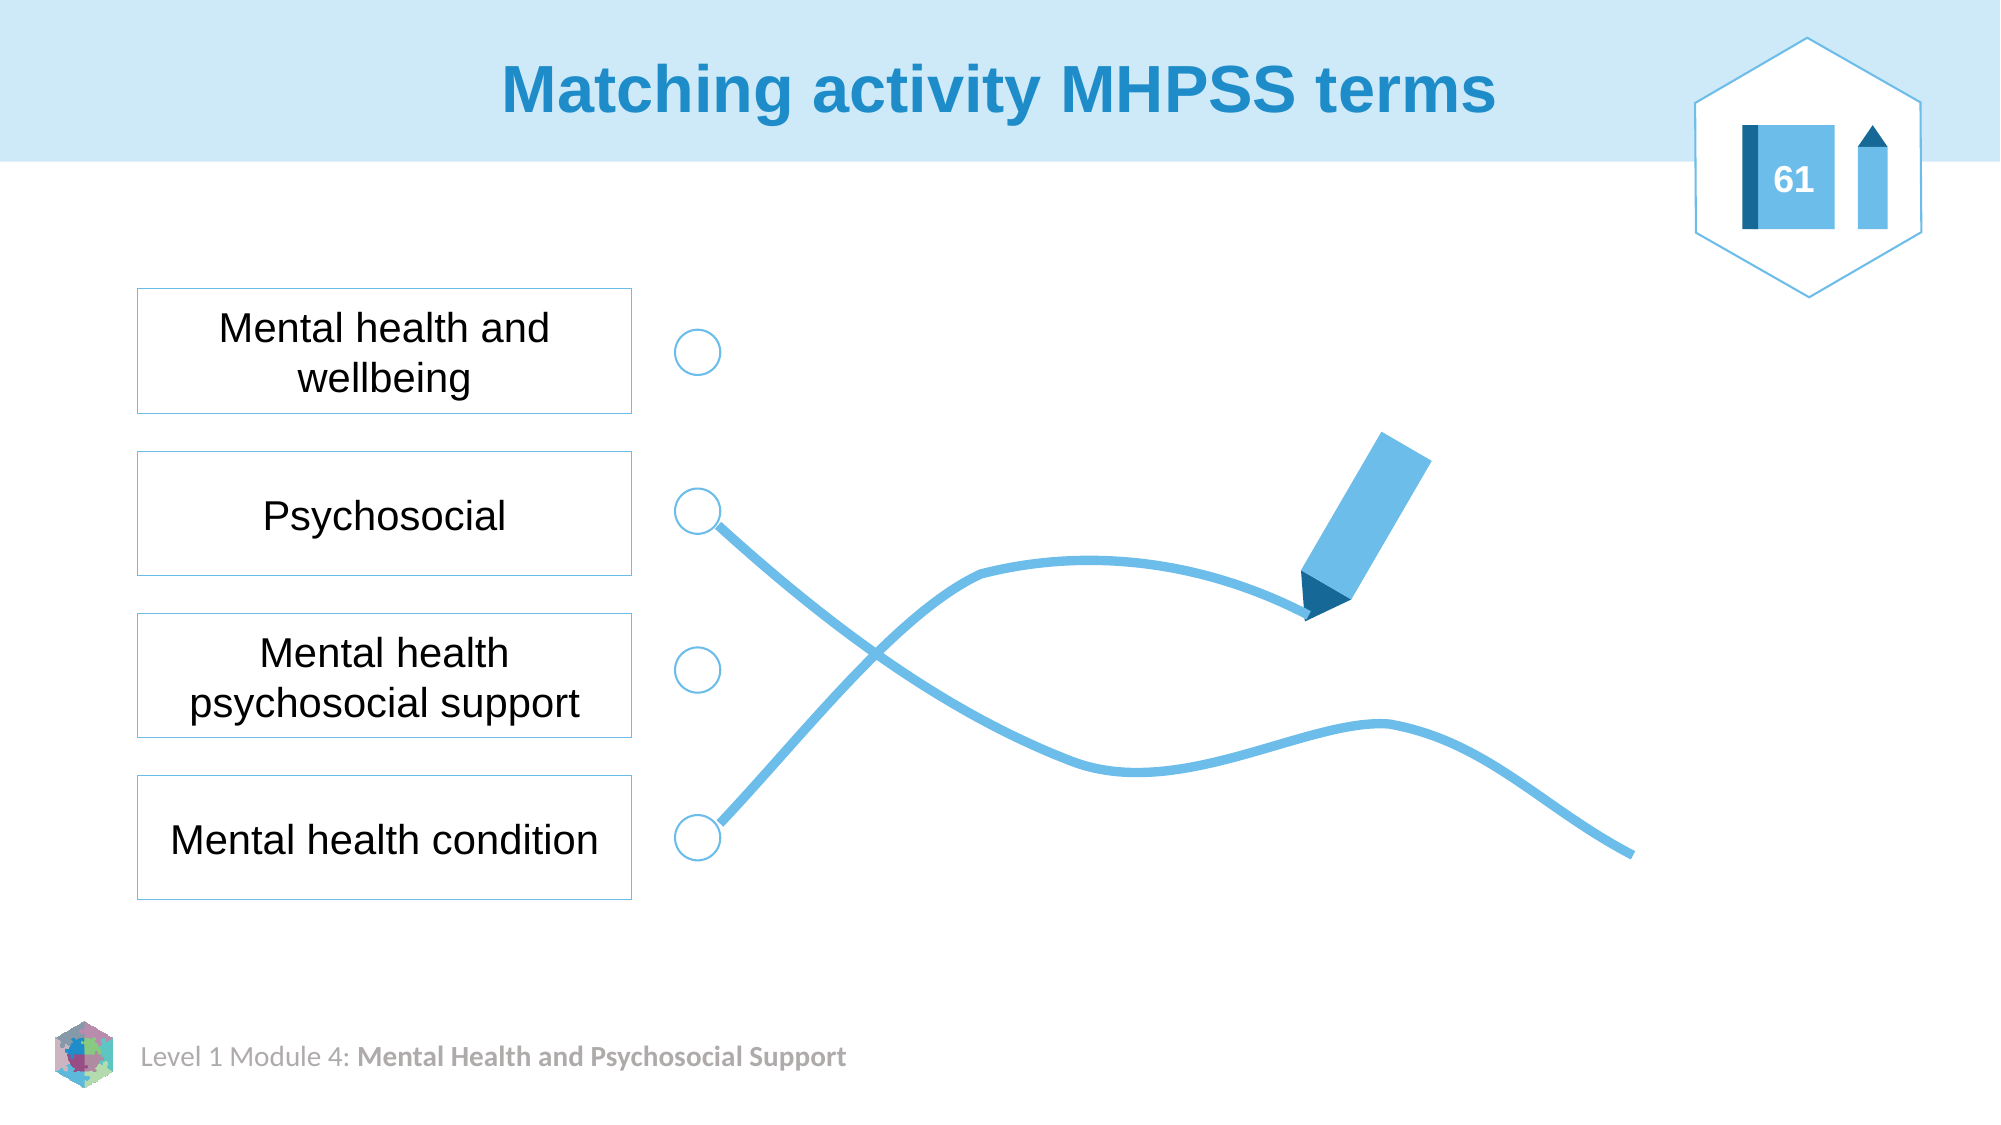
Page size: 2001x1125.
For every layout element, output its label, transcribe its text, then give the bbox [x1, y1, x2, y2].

text_box [717, 524, 932, 654]
text_box [673, 328, 722, 376]
text_box [993, 676, 1634, 857]
text_box [673, 646, 722, 694]
title Matching activity MHPSS terms [137, 19, 1863, 163]
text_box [1677, 55, 1939, 280]
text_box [1326, 432, 1385, 636]
picture [55, 1021, 113, 1088]
text_box [673, 814, 722, 862]
text_box [673, 487, 722, 535]
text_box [137, 288, 632, 901]
text_box [719, 559, 1310, 825]
